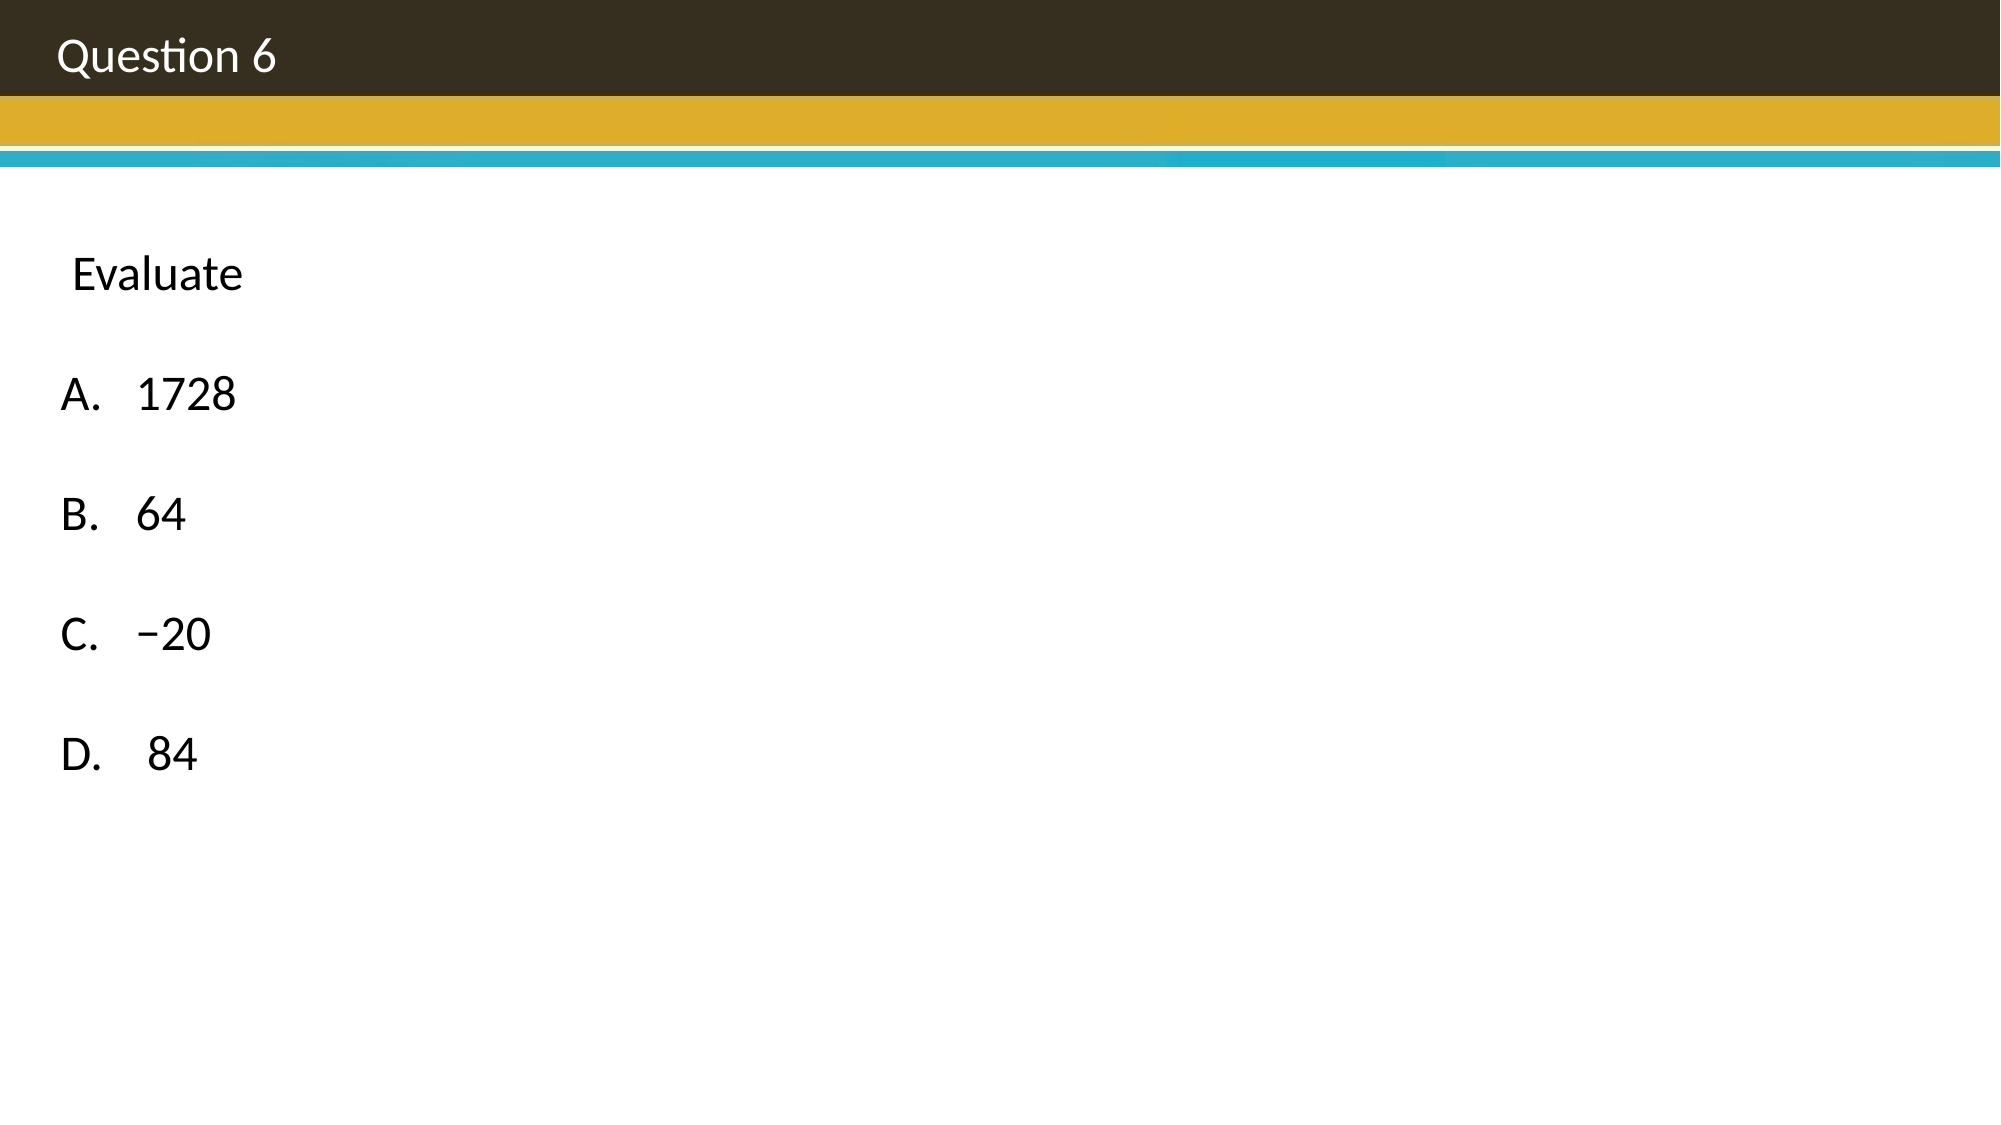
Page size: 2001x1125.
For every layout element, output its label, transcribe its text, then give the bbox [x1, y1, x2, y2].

text_box Question 6 [41, 14, 293, 90]
picture [0, 0, 2000, 167]
